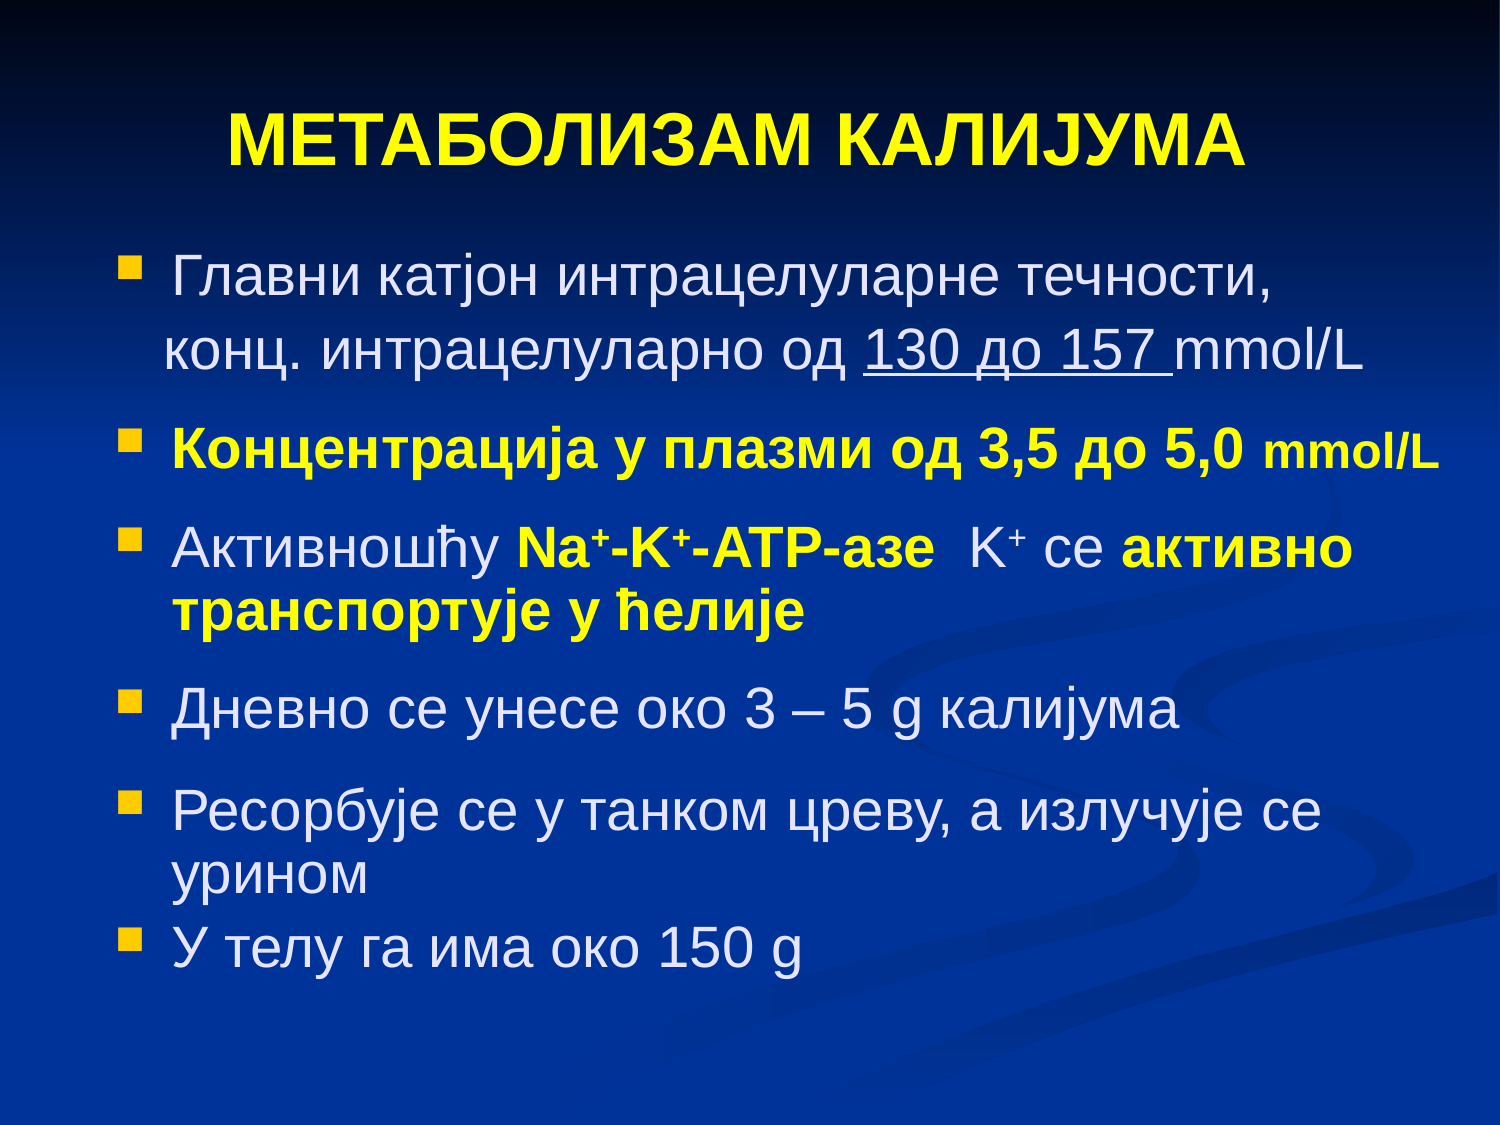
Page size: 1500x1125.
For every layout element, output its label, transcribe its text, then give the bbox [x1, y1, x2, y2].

list Главни катјон интрацелуларне течности, конц. интрацелуларно од 130 до 157 mmol/L Концентрација у плазми од 3,5 до 5,0 mmol/L Активношћу Na+-K+-ATP-азе K+ се активно транспортује у ћелије Дневно се унесе око 3 – 5 g калијума Ресорбује се у танком цреву, а излучује се урином У телу га има око 150 g [99, 237, 1500, 1125]
text_box МЕТАБОЛИЗАМ КАЛИЈУМА [99, 0, 1375, 188]
